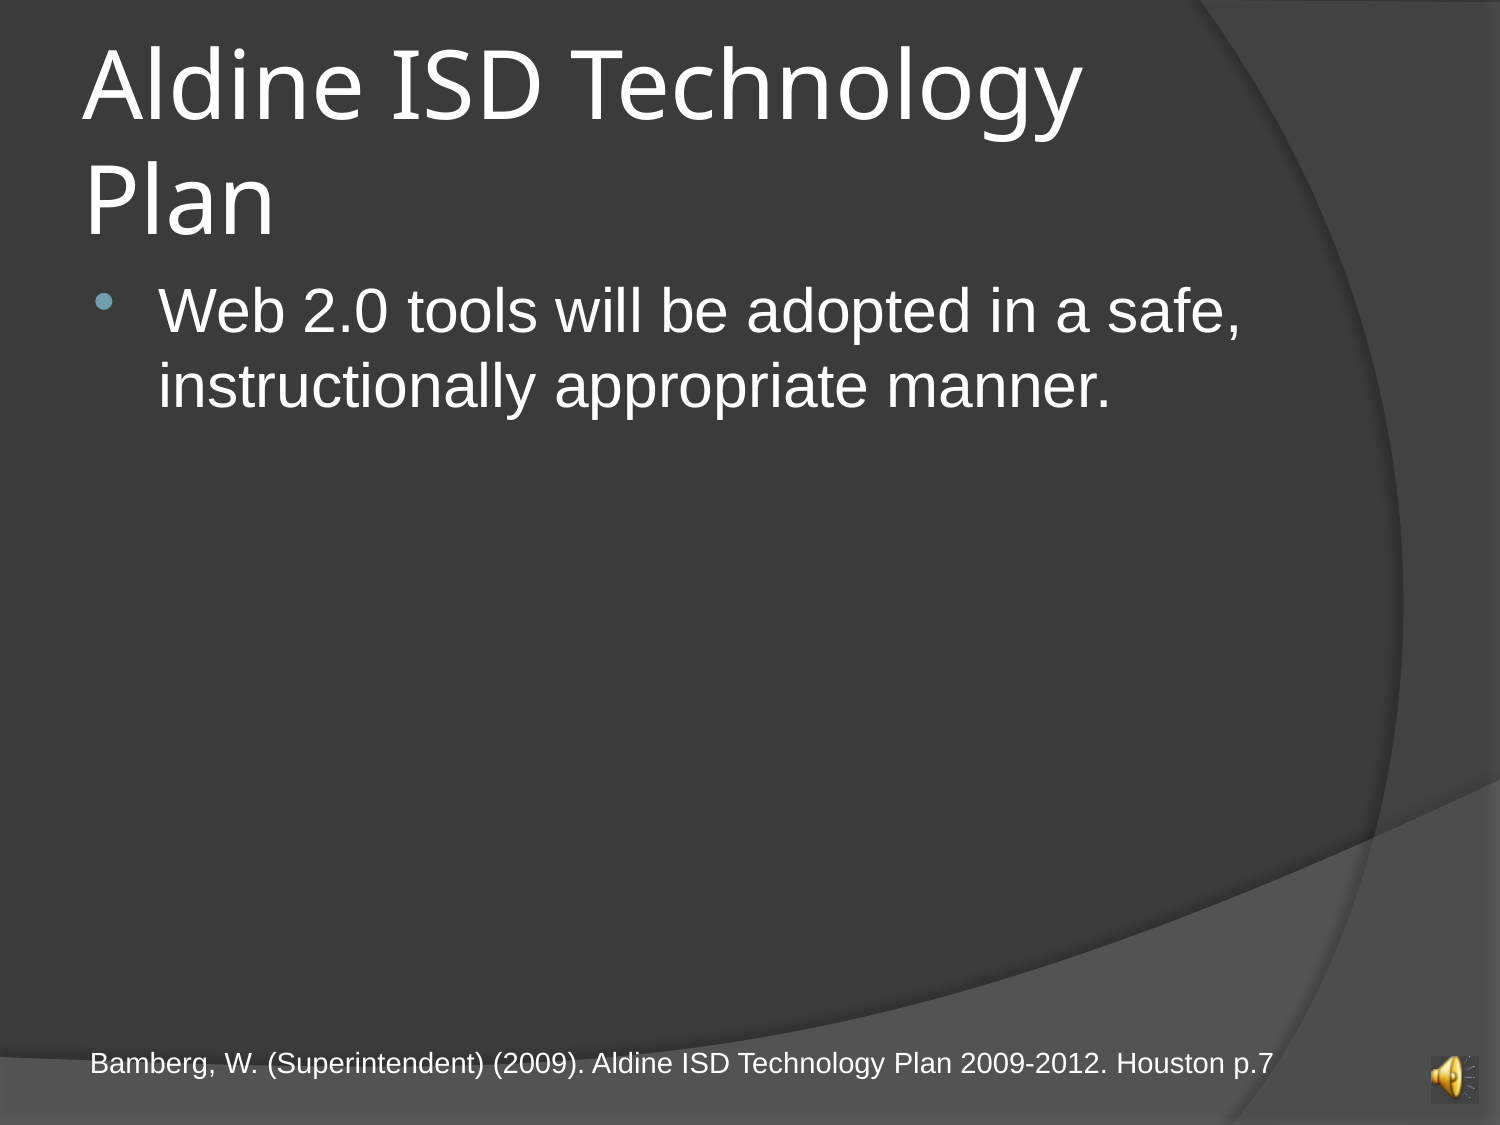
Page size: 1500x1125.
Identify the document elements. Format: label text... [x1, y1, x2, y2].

list Web 2.0 tools will be adopted in a safe, instructionally appropriate manner. [75, 262, 1300, 1005]
title Aldine ISD Technology Plan [75, 45, 1300, 233]
picture [1429, 1054, 1481, 1106]
text_box Bamberg, W. (Superintendent) (2009). Aldine ISD Technology Plan 2009-2012. Houston p.7 [75, 1037, 1313, 1088]
